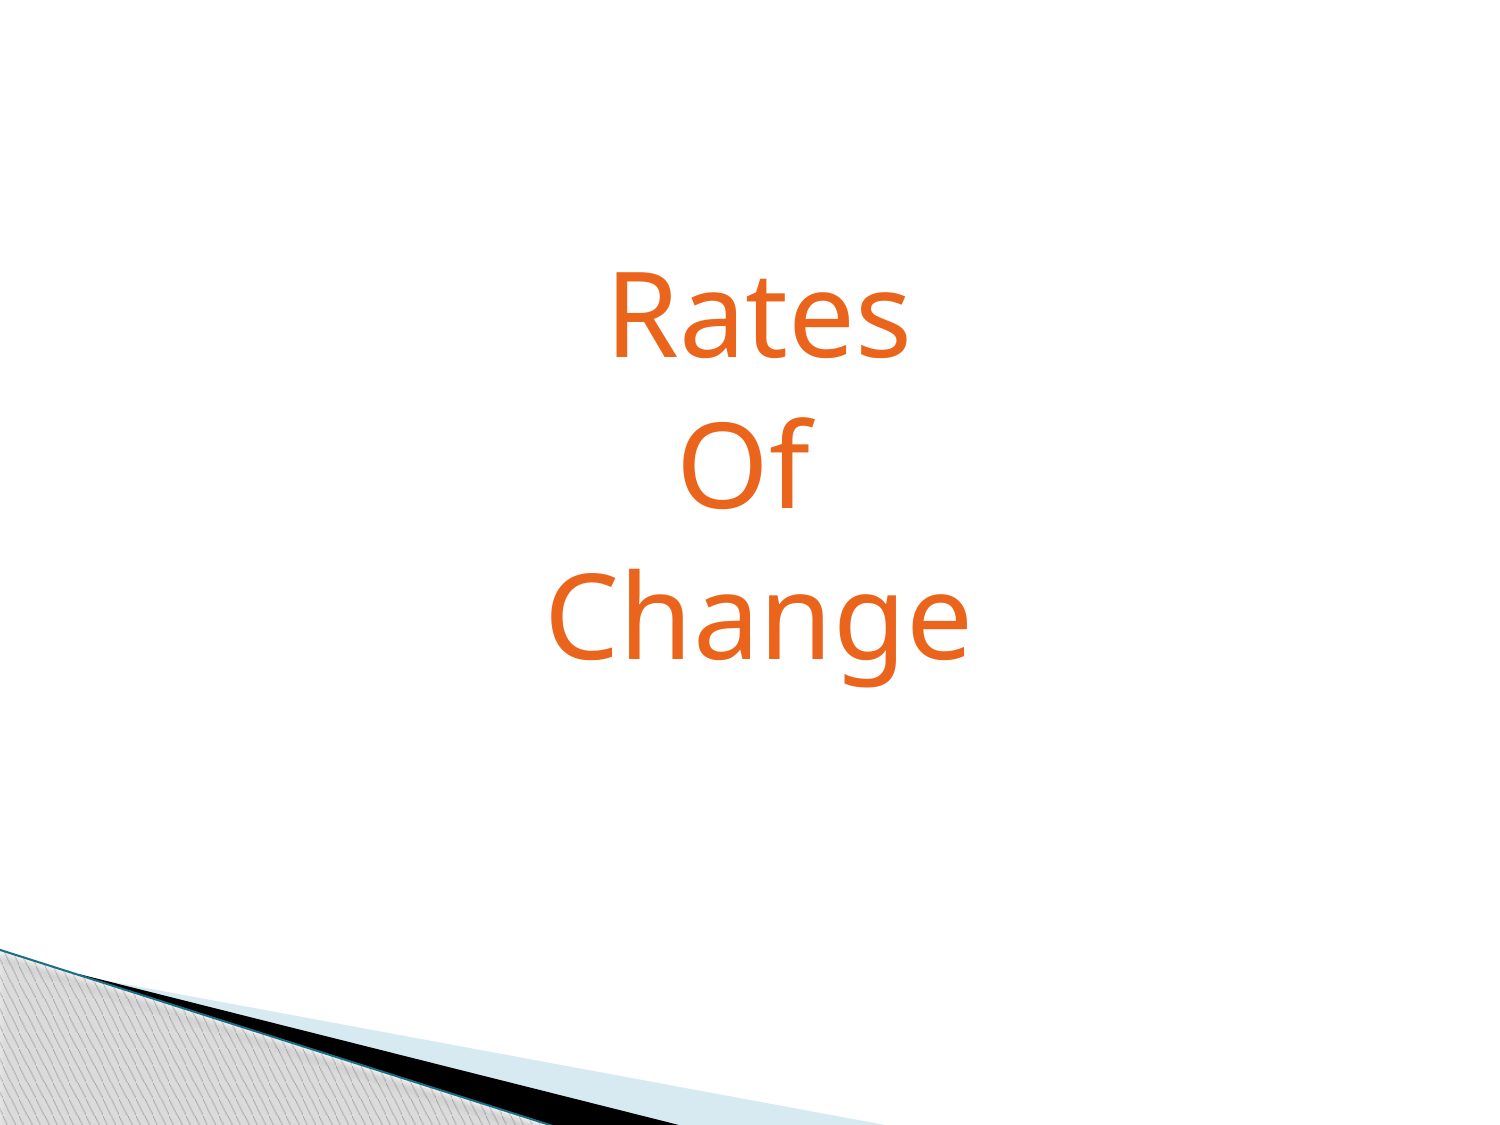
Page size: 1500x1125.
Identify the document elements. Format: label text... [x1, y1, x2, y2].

list Rates Of Change [62, 231, 1438, 729]
